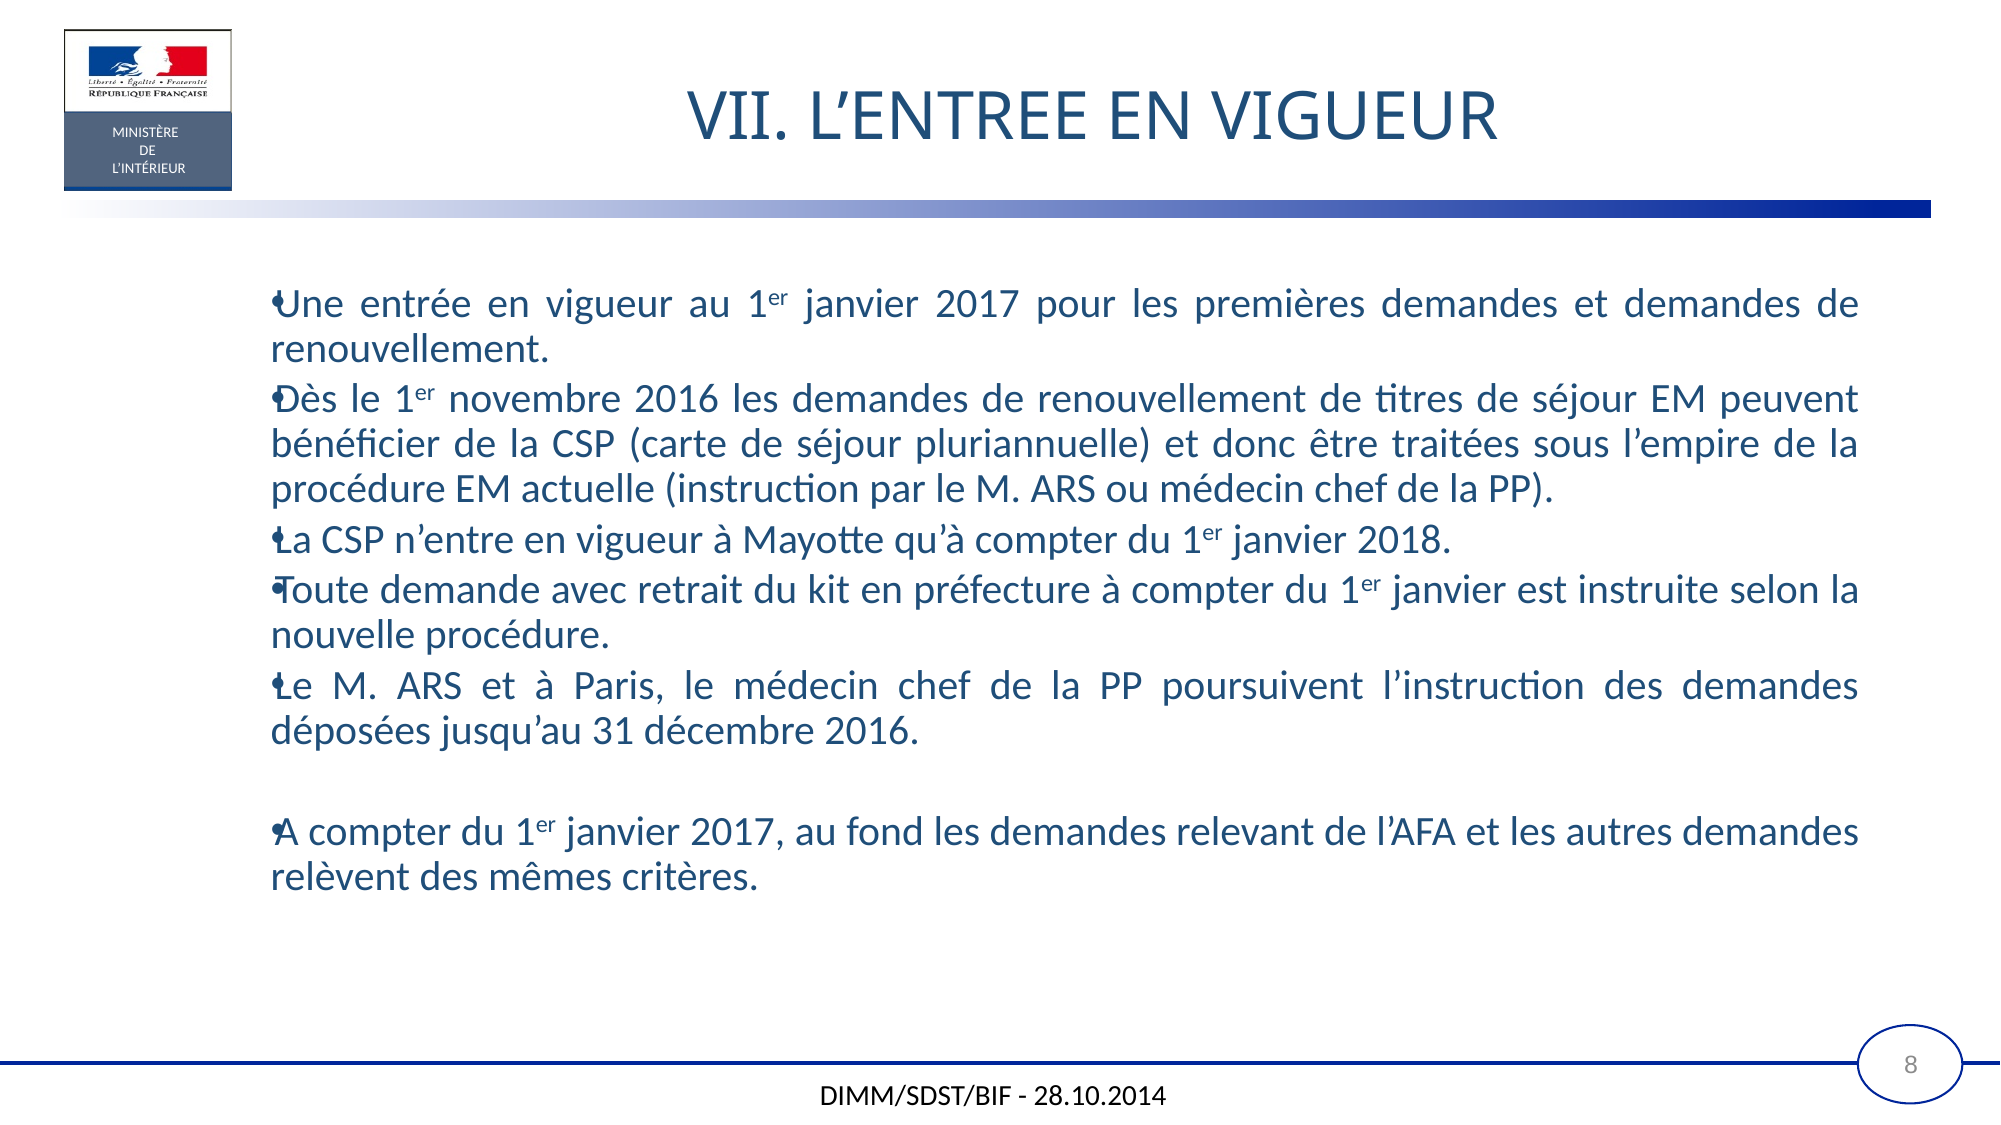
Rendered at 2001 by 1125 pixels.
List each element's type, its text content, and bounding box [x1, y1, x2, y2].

title VII. L’ENTREE EN VIGUEUR [239, 112, 1948, 162]
slide_number 8 [1875, 1028, 1948, 1098]
text_box Une entrée en vigueur au 1er janvier 2017 pour les premières demandes et demandes de renouvellement. Dès le 1er novembre 2016 les demandes de renouvellement de titres de séjour EM peuvent bénéficier de la CSP (carte de séjour pluriannuelle) et donc être traitées sous l’empire de la procédure EM actuelle (instruction par le M. ARS ou médecin chef de la PP). La CSP n’entre en vigueur à Mayotte qu’à compter du 1er janvier 2018. Toute demande avec retrait du kit en préfecture à compter du 1er janvier est instruite selon la nouvelle procédure. Le M. ARS et à Paris, le médecin chef de la PP poursuivent l’instruction des demandes déposées jusqu’au 31 décembre 2016. A compter du 1er janvier 2017, au fond les demandes relevant de l’AFA et les autres demandes relèvent des mêmes critères. [255, 273, 1875, 1125]
picture [64, 29, 232, 191]
